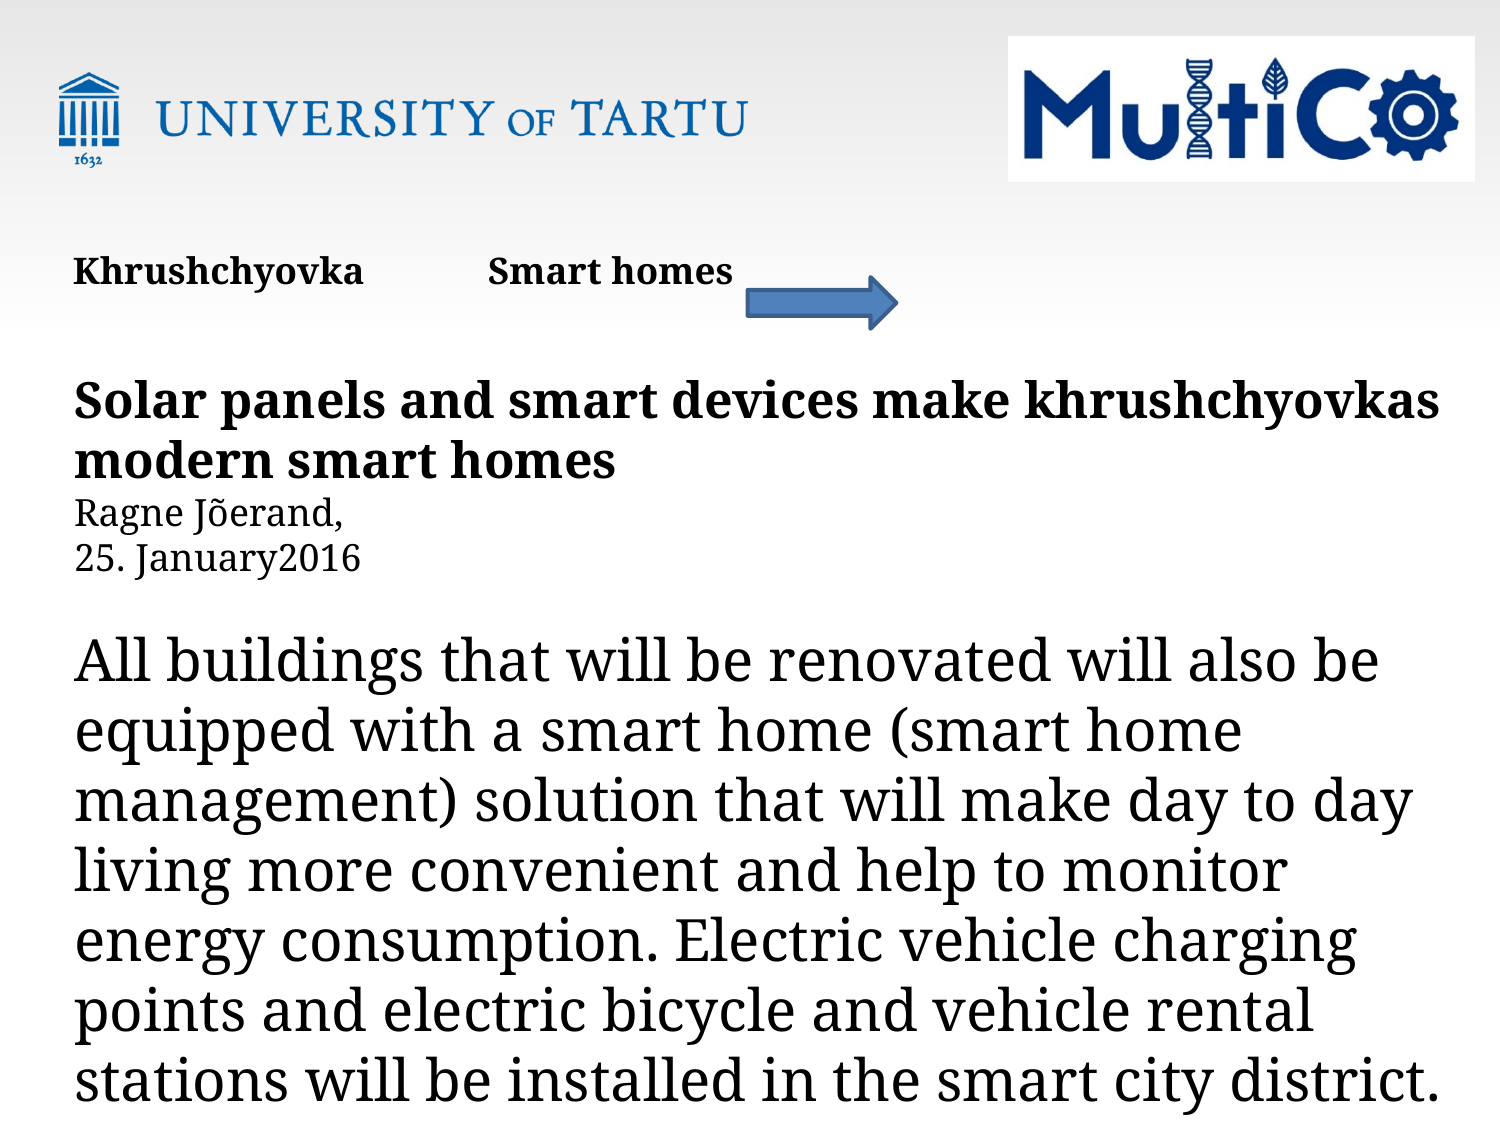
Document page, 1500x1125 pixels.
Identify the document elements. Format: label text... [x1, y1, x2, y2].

title Khrushchyovka Smart homes [57, 195, 1500, 300]
picture [58, 72, 748, 168]
picture [1008, 35, 1475, 182]
text_box [745, 275, 899, 331]
text_box Solar panels and smart devices make khrushchyovkas modern smart homes Ragne Jõerand, 25. January2016 All buildings that will be renovated will also be equipped with a smart home (smart home management) solution that will make day to day living more convenient and help to monitor energy consumption. Electric vehicle charging points and electric bicycle and vehicle rental stations will be installed in the smart city district. [59, 331, 1475, 1121]
